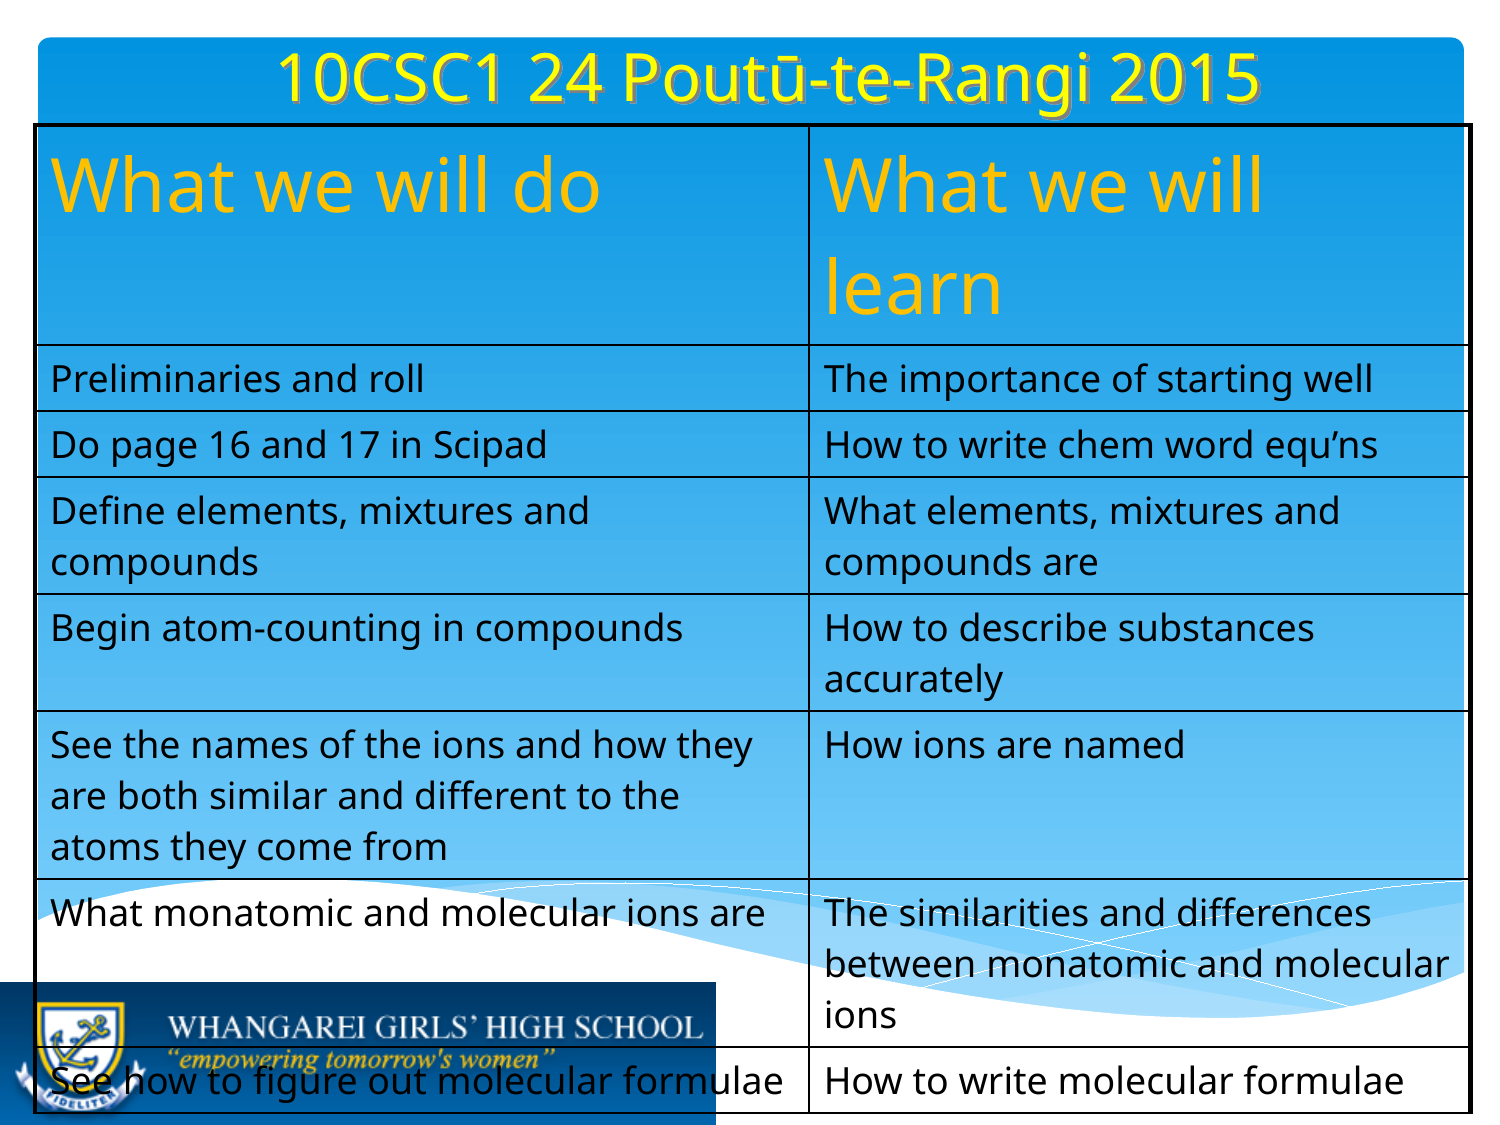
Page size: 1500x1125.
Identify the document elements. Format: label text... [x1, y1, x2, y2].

table_cell How to write molecular formulae [810, 1048, 1468, 1112]
table_cell The importance of starting well [810, 346, 1468, 410]
table_cell Do page 16 and 17 in Scipad [37, 412, 808, 476]
table_cell Define elements, mixtures and compounds [37, 478, 808, 593]
table_cell The similarities and differences between monatomic and molecular ions [810, 880, 1468, 1046]
table_cell What monatomic and molecular ions are [37, 880, 808, 1046]
picture [0, 982, 716, 1125]
table_cell How to describe substances accurately [810, 595, 1468, 710]
table_cell See the names of the ions and how they are both similar and different to the atoms they come from [37, 712, 808, 878]
table_header What we will do [37, 127, 808, 344]
table_header What we will learn [810, 127, 1468, 344]
text_box 10CSC1 24 Poutū-te-Rangi 2015 [162, 24, 1375, 123]
table_cell What elements, mixtures and compounds are [810, 478, 1468, 593]
table_cell Preliminaries and roll [37, 346, 808, 410]
table_cell See how to figure out molecular formulae [721, 1048, 808, 1112]
table_cell How to write chem word equ’ns [810, 412, 1468, 476]
table_cell Begin atom-counting in compounds [37, 595, 808, 710]
table_cell How ions are named [810, 712, 1468, 878]
